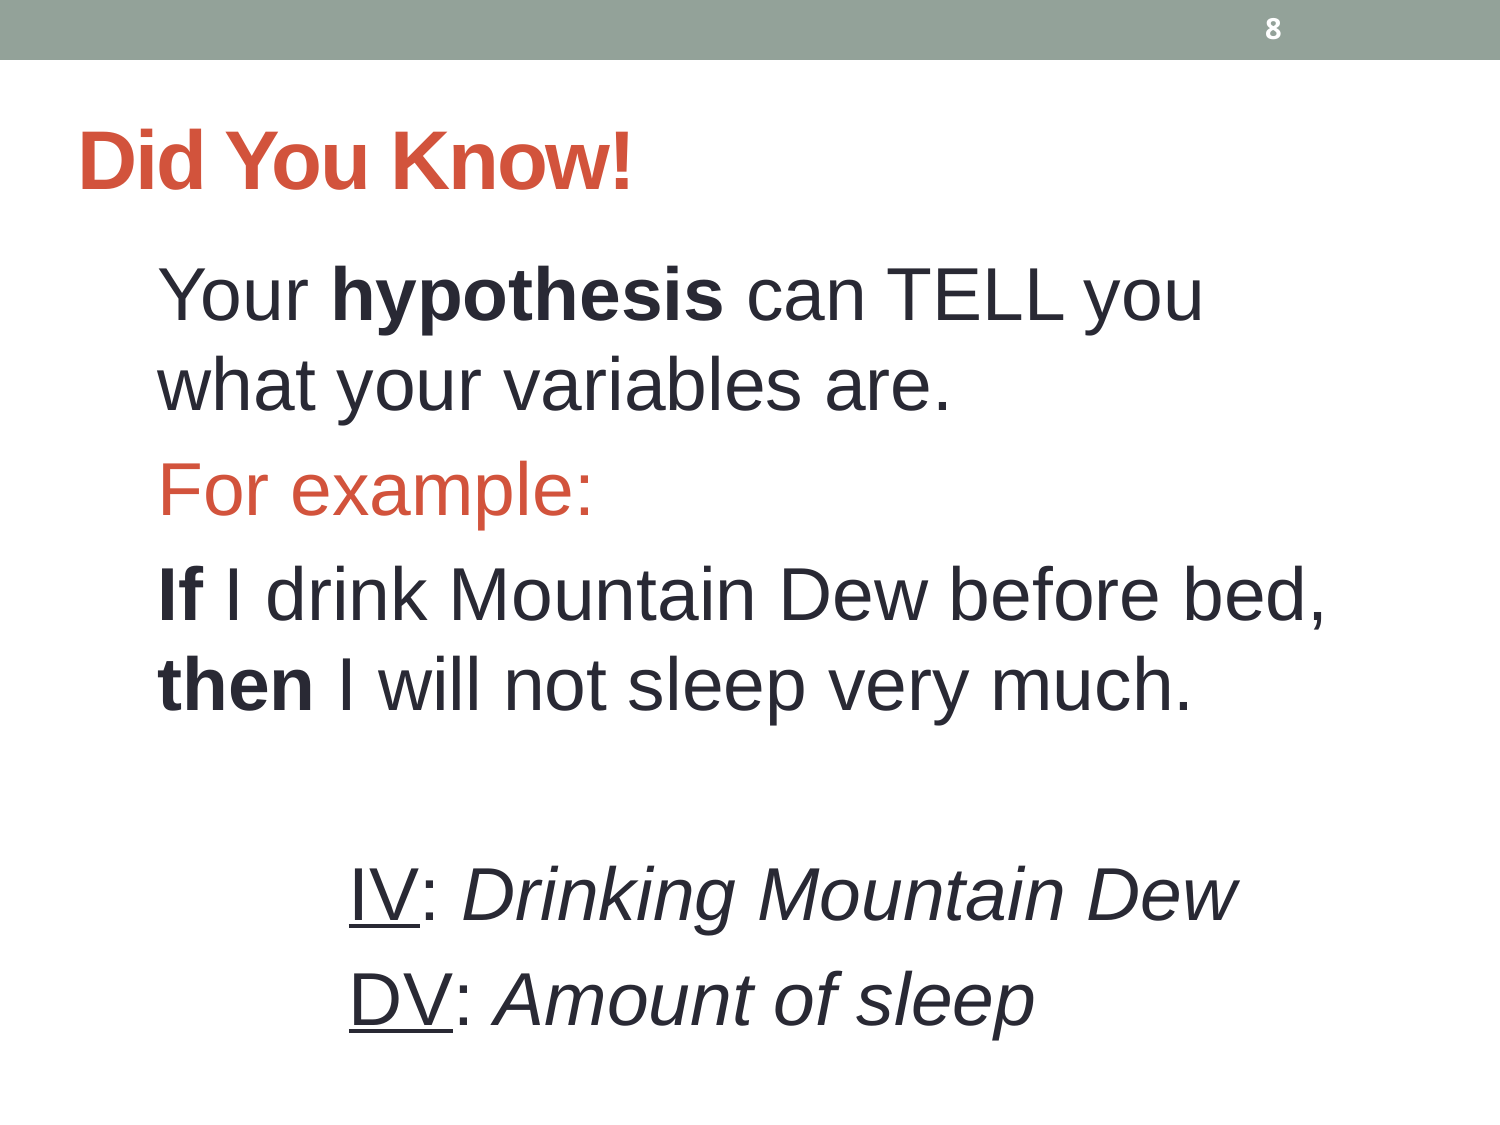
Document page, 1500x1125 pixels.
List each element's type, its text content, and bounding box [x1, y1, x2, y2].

title Did You Know! [62, 75, 1438, 238]
slide_number 8 [1250, 3, 1425, 57]
list Your hypothesis can TELL you what your variables are. For example: If I drink Mountain Dew before bed, then I will not sleep very much. IV: Drinking Mountain Dew DV: Amount of sleep [112, 237, 1375, 975]
